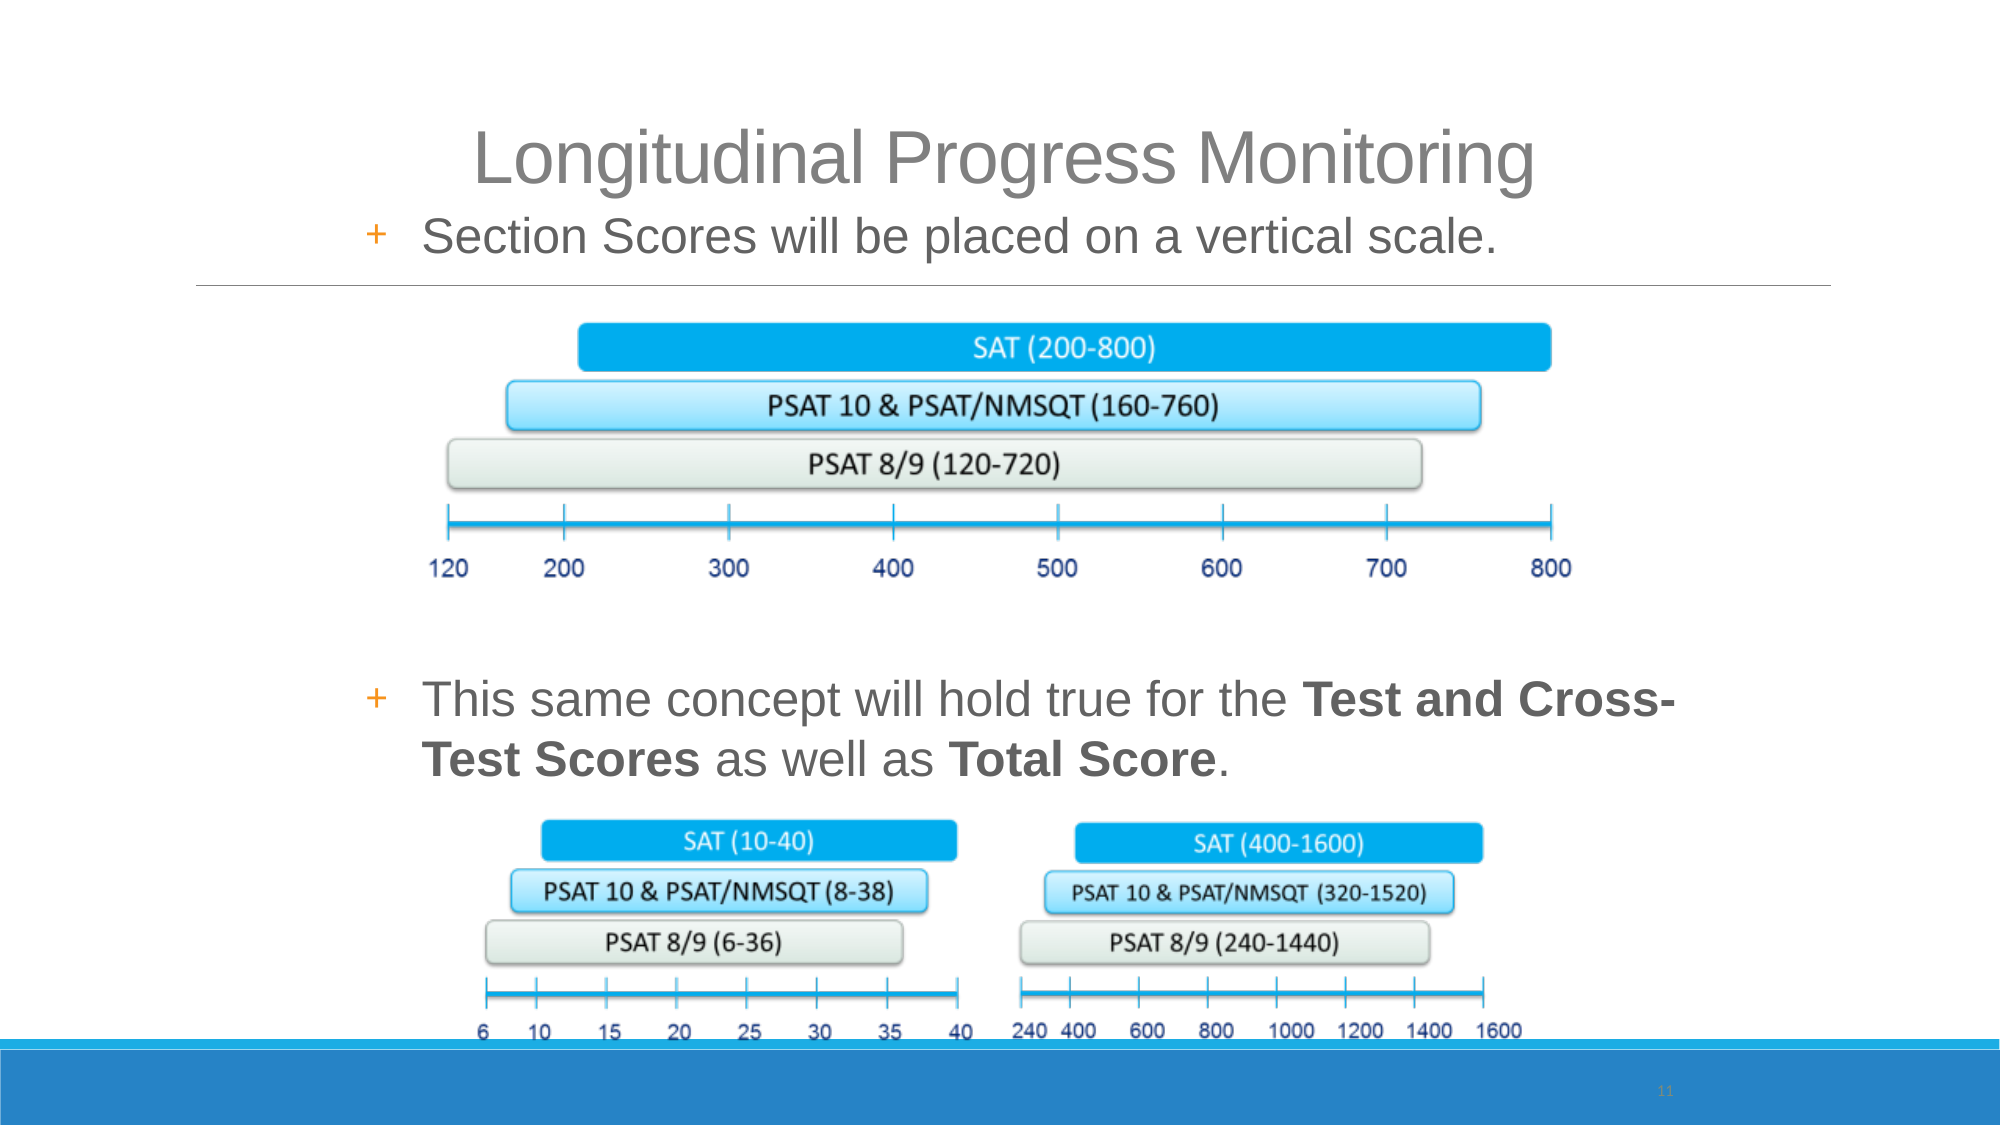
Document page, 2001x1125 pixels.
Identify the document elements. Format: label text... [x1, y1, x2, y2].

picture [999, 816, 1536, 1058]
text_box Section Scores will be placed on a vertical scale. [349, 195, 1700, 318]
slide_number 11 [1596, 1060, 1674, 1101]
text_box This same concept will hold true for the Test and Cross-Test Scores as well as Total Score. [349, 659, 1700, 782]
picture [464, 813, 988, 1060]
picture [412, 317, 1588, 599]
title Longitudinal Progress Monitoring [180, 47, 1830, 285]
